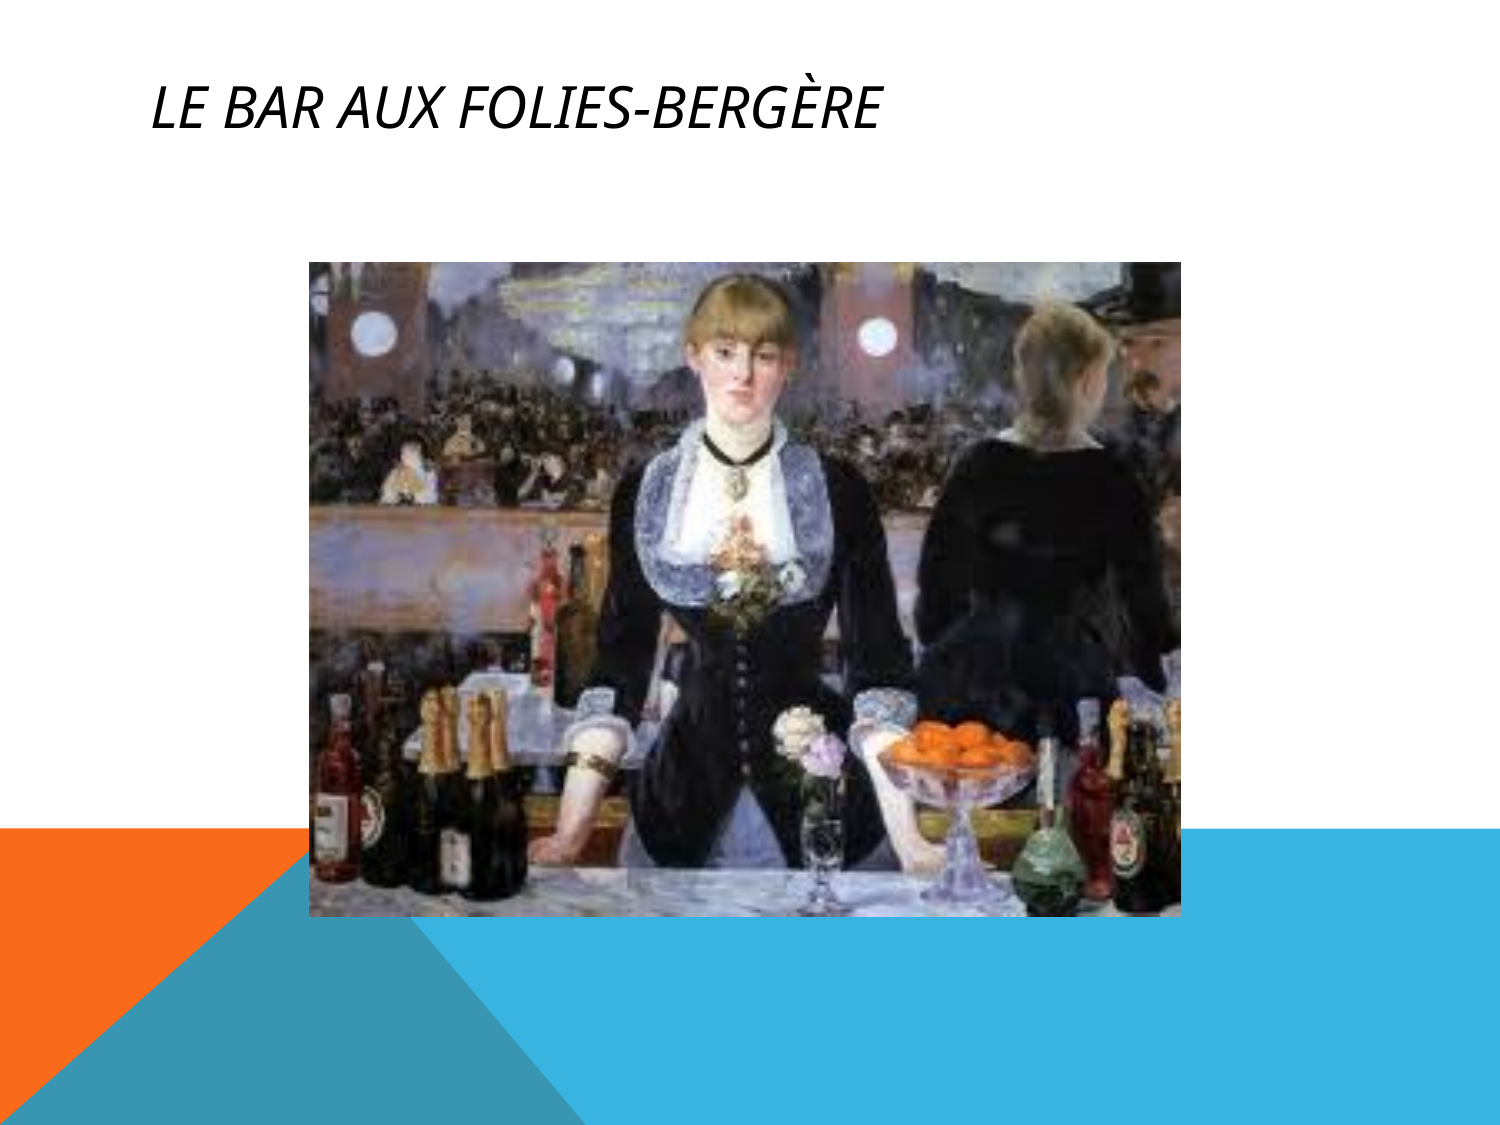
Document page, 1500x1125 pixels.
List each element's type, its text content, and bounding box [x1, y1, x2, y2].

title Le Bar aux Folies-Bergère [135, 60, 1369, 150]
picture [309, 262, 1181, 917]
